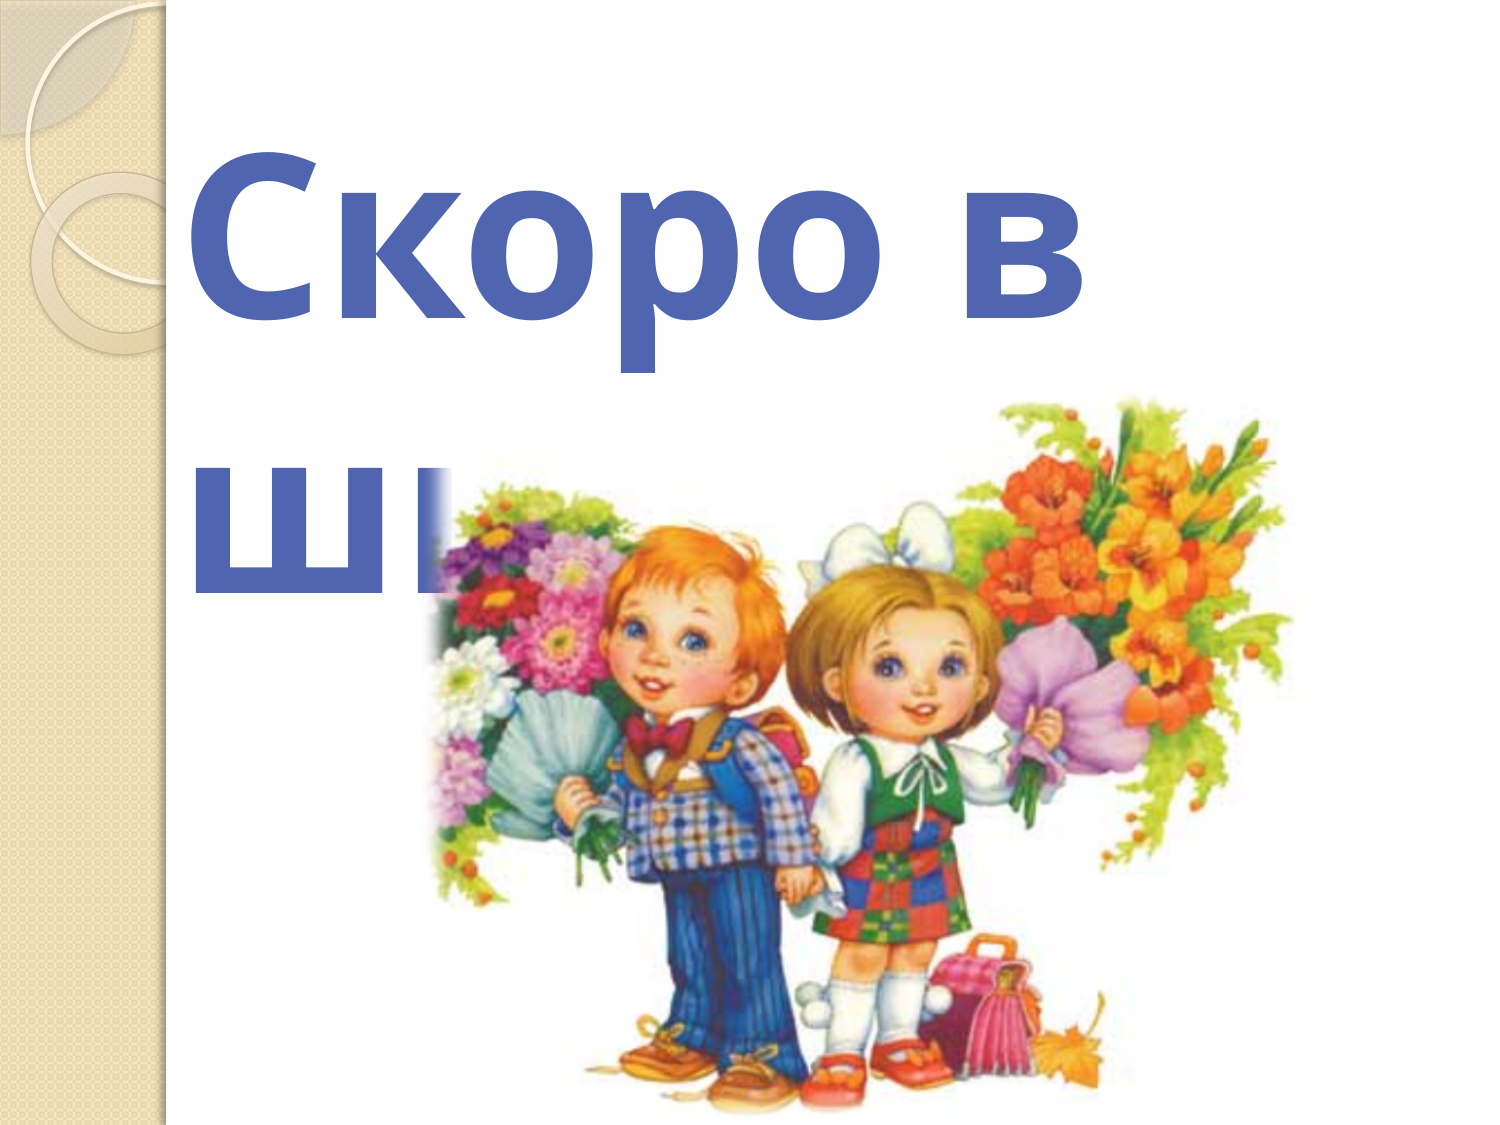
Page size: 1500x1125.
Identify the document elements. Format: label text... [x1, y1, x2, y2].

text_box Скоро в школу! [163, 81, 1500, 647]
picture [421, 386, 1313, 1125]
